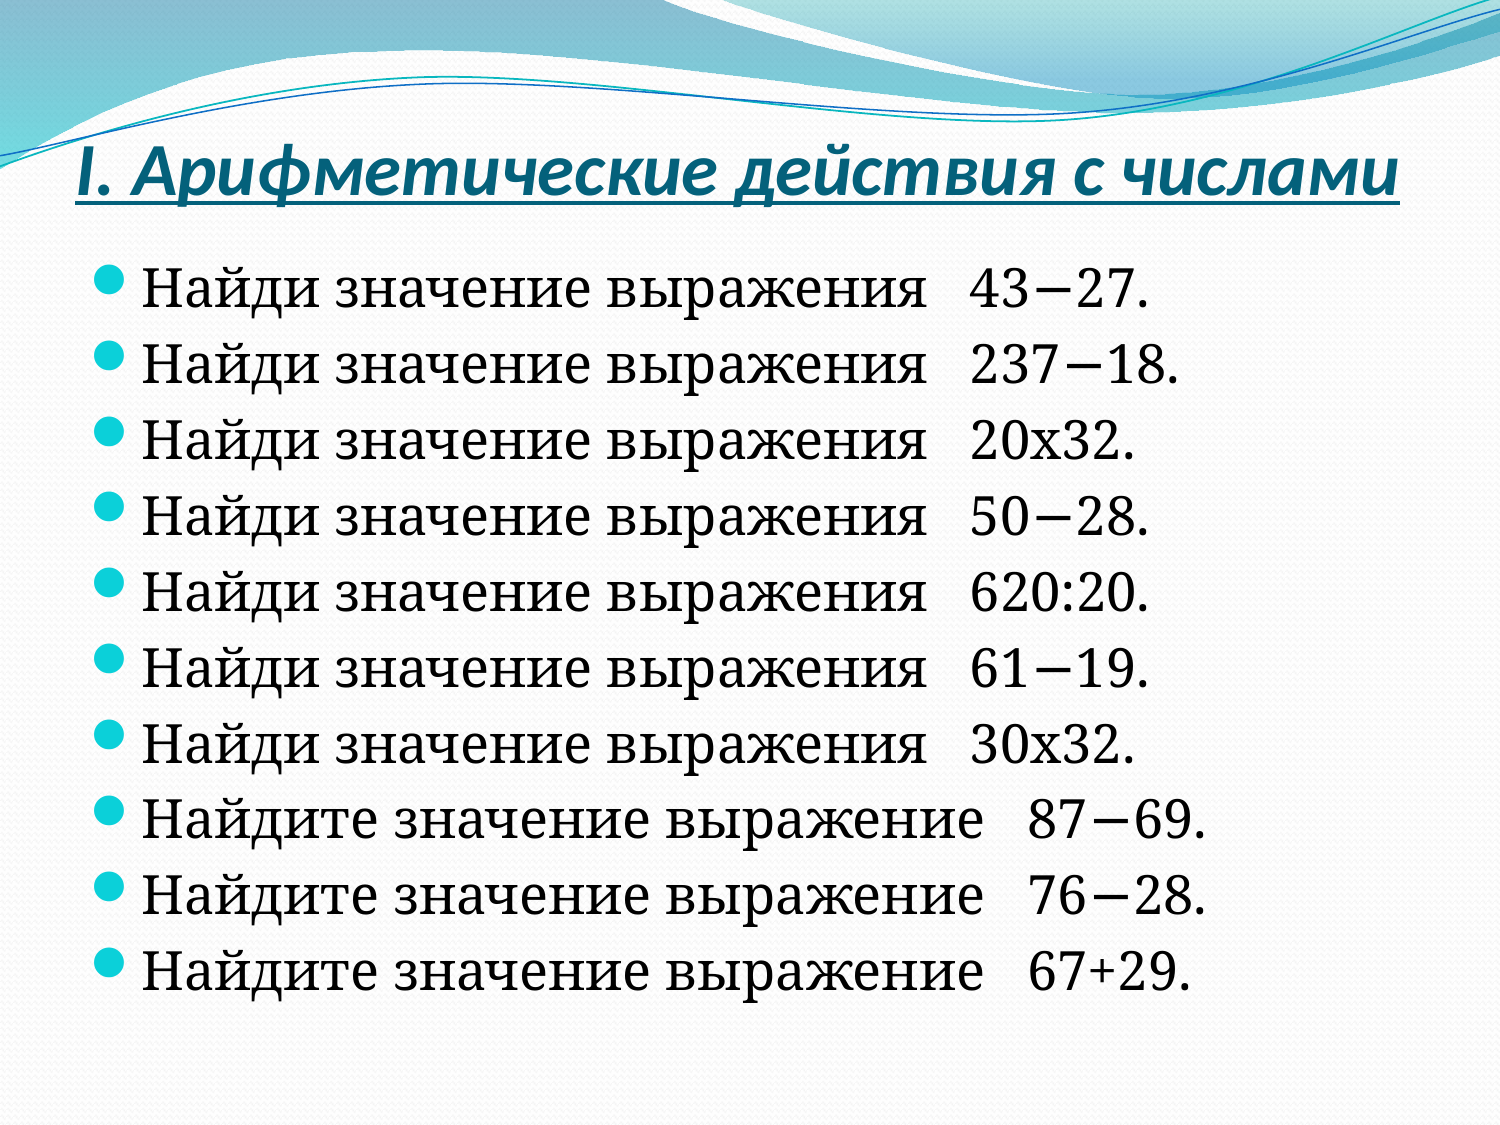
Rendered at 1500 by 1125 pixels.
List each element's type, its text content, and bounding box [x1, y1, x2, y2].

list Найди значение выражения 43−27. Найди значение выражения 237−18. Найди значение выражения 20х32. Найди значение выражения 50−28. Найди значение выражения 620:20. Найди значение выражения 61−19. Найди значение выражения 30х32. Найдите значение выражение 87−69. Найдите значение выражение 76−28. Найдите значение выражение 67+29. [75, 246, 1425, 1038]
title I. Арифметические действия с числами [75, 115, 1425, 211]
